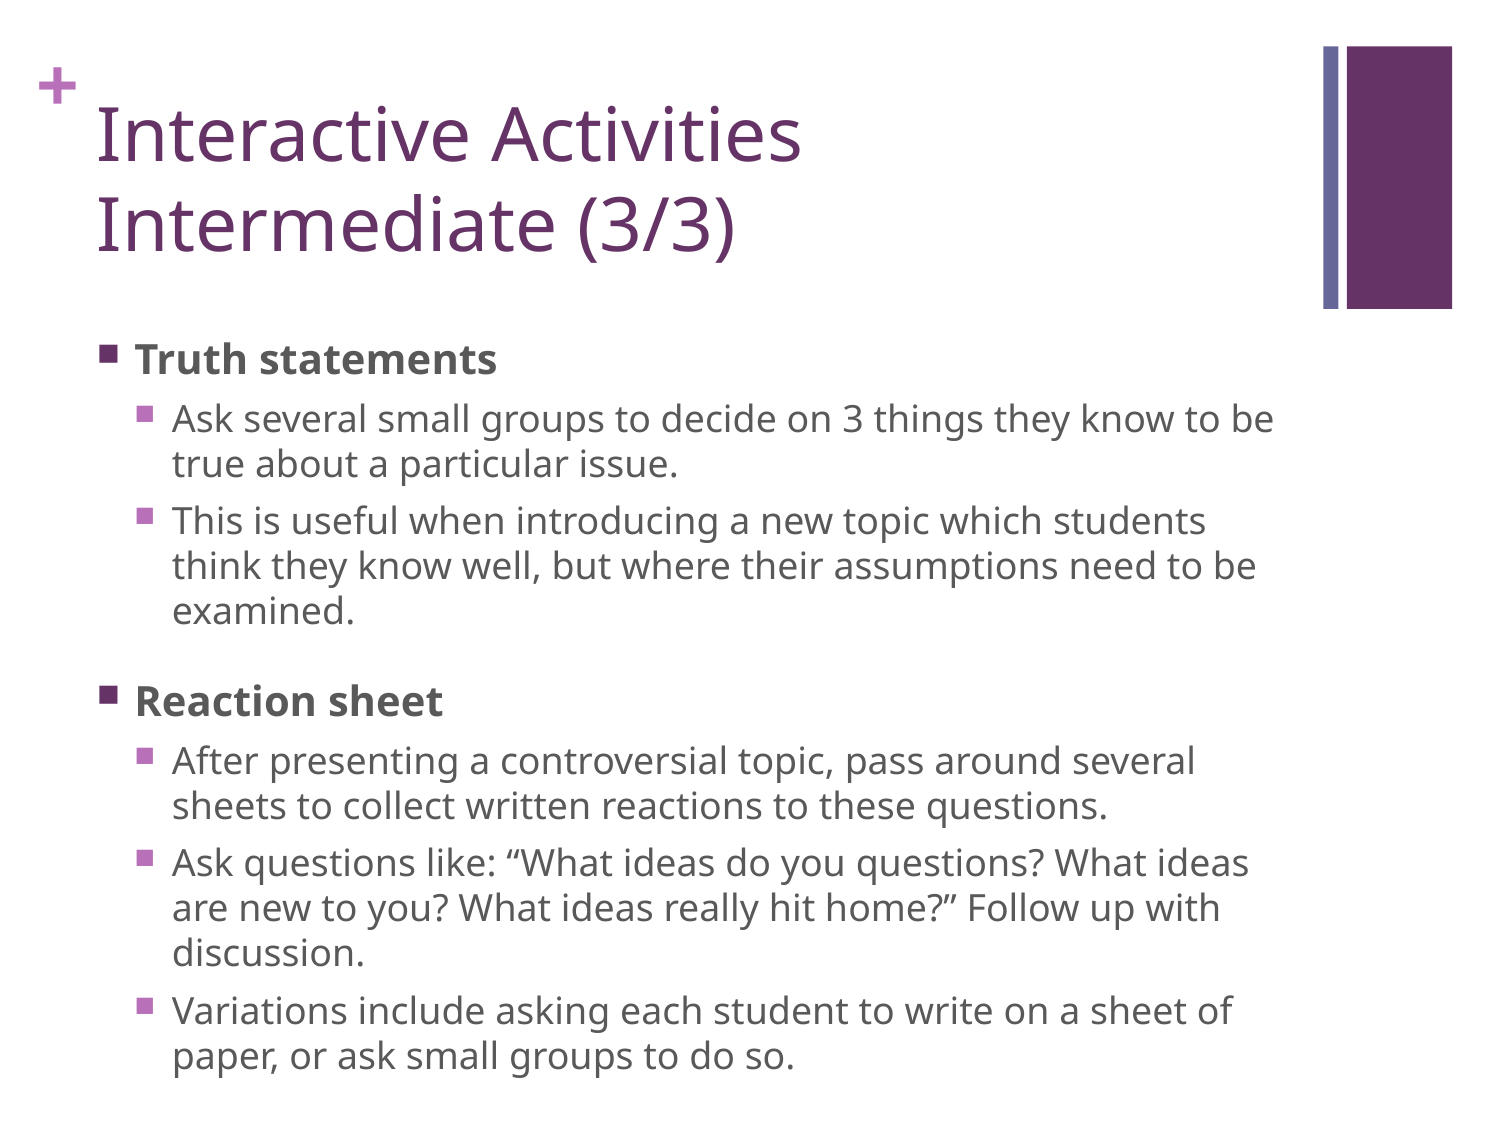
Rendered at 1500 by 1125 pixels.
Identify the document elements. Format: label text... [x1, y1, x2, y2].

list Truth statements Ask several small groups to decide on 3 things they know to be true about a particular issue. This is useful when introducing a new topic which students think they know well, but where their assumptions need to be examined. Reaction sheet After presenting a controversial topic, pass around several sheets to collect written reactions to these questions. Ask questions like: “What ideas do you questions? What ideas are new to you? What ideas really hit home?” Follow up with discussion. Variations include asking each student to write on a sheet of paper, or ask small groups to do so. [81, 324, 1322, 1104]
title Interactive Activities Intermediate (3/3) [81, 79, 1322, 263]
